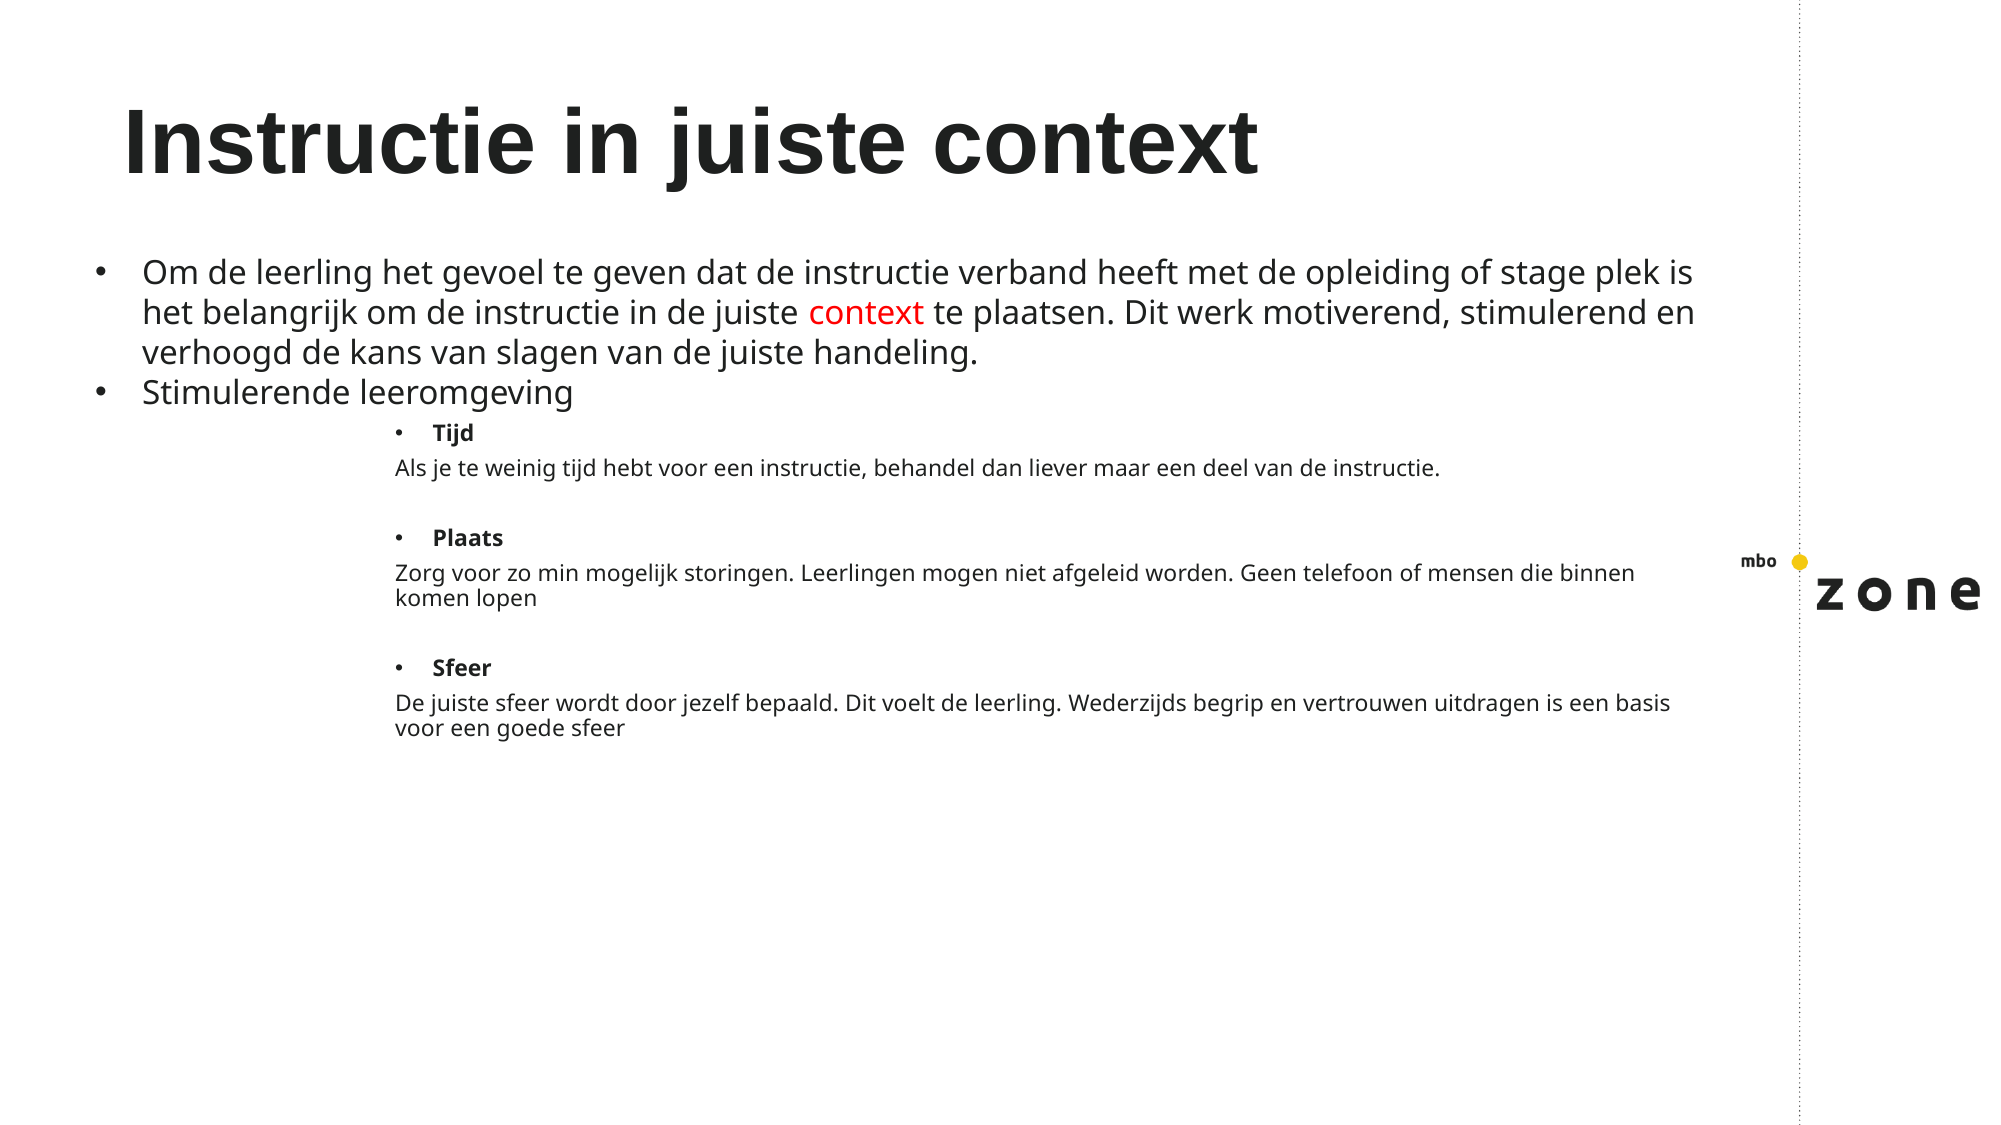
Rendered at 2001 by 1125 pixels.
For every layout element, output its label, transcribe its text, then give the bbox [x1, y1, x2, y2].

title Instructie in juiste context [124, 94, 1362, 213]
list Om de leerling het gevoel te geven dat de instructie verband heeft met de opleiding of stage plek is het belangrijk om de instructie in de juiste context te plaatsen. Dit werk motiverend, stimulerend en verhoogd de kans van slagen van de juiste handeling. Stimulerende leeromgeving Tijd Als je te weinig tijd hebt voor een instructie, behandel dan liever maar een deel van de instructie. Plaats Zorg voor zo min mogelijk storingen. Leerlingen mogen niet afgeleid worden. Geen telefoon of mensen die binnen komen lopen Sfeer De juiste sfeer wordt door jezelf bepaald. Dit voelt de leerling. Wederzijds begrip en vertrouwen uitdragen is een basis voor een goede sfeer [95, 251, 1700, 1010]
picture [1596, 0, 2001, 1125]
